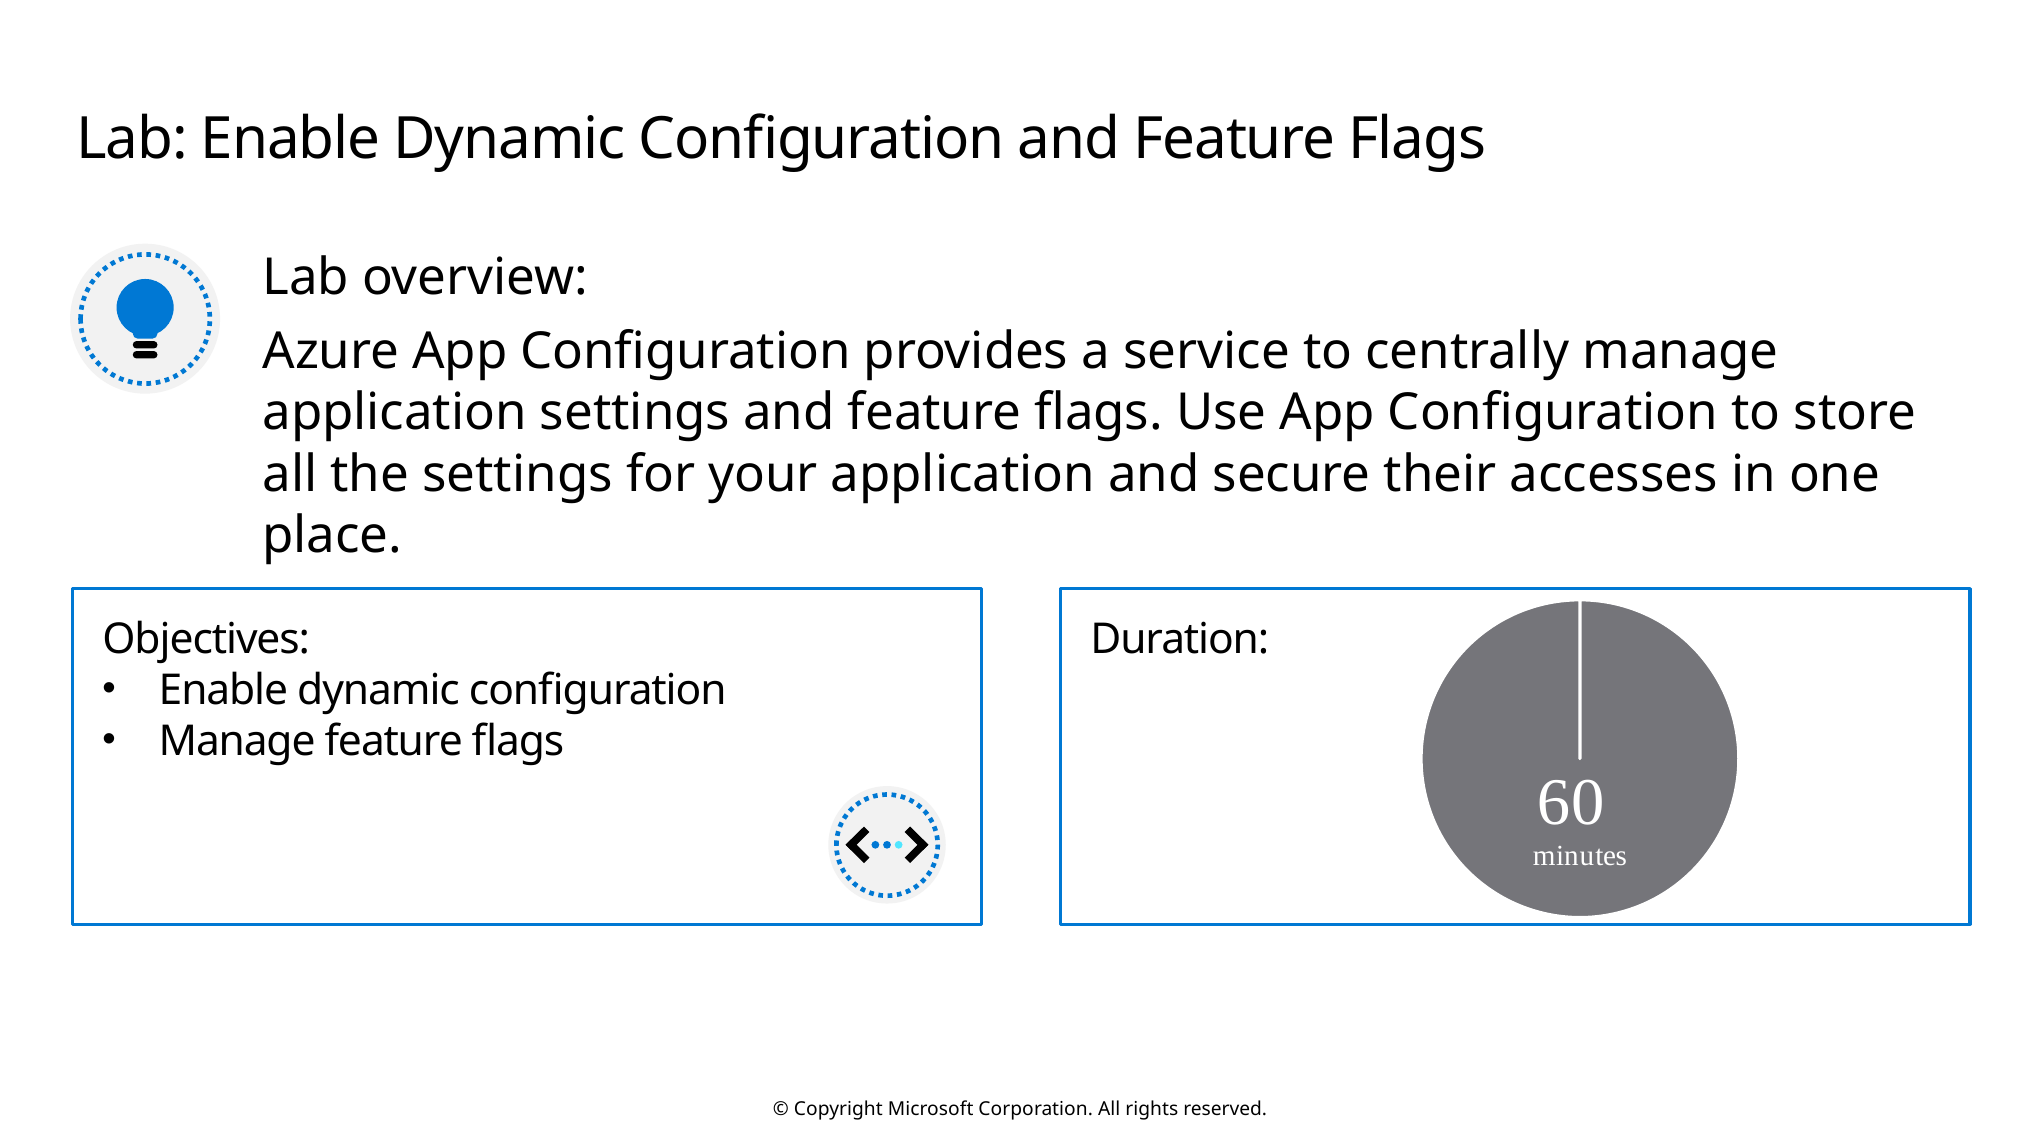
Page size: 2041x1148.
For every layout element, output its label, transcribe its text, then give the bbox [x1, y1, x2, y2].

list Duration: [1059, 587, 1972, 926]
title Lab: Enable Dynamic Configuration and Feature Flags [76, 93, 1968, 230]
list Lab overview: Azure App Configuration provides a service to centrally manage application settings and feature flags. Use App Configuration to store all the settings for your application and secure their accesses in one place. [262, 243, 1971, 536]
chart [1331, 592, 1829, 925]
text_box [69, 243, 221, 394]
list Objectives: Enable dynamic configuration Manage feature flags [71, 587, 983, 926]
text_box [828, 785, 946, 904]
